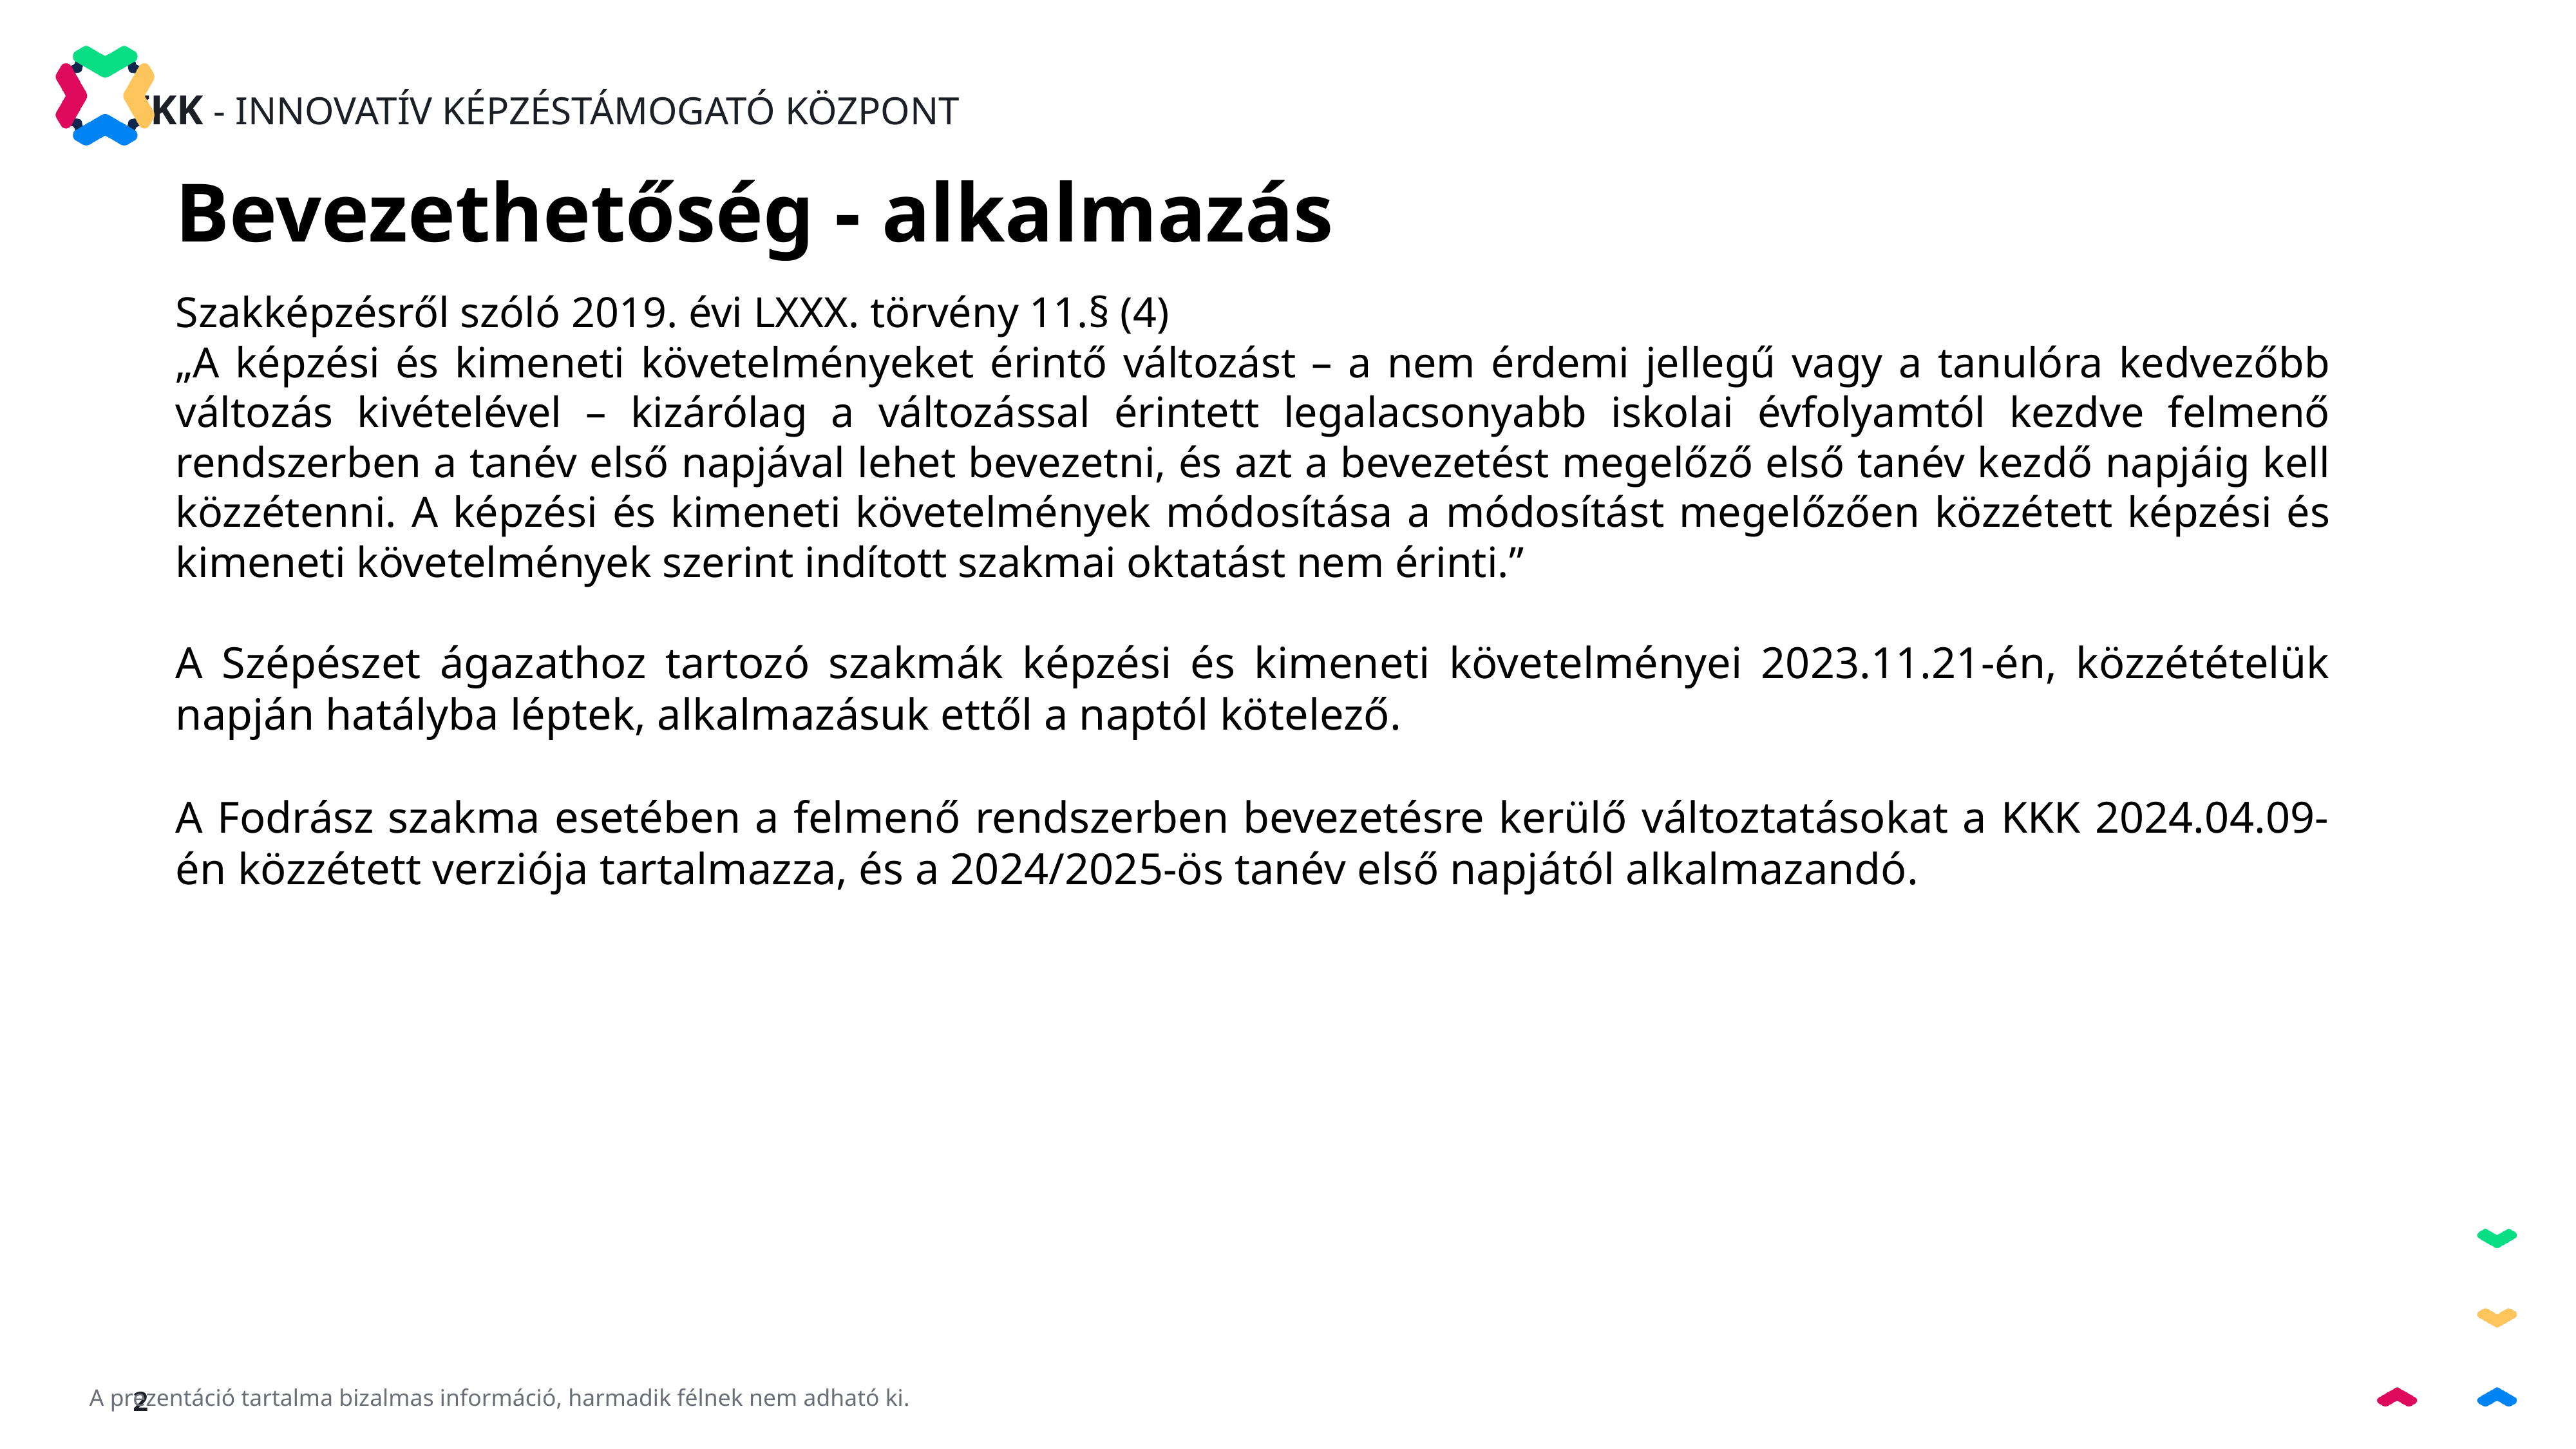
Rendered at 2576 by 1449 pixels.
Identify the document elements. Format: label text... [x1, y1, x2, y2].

picture [2377, 1229, 2517, 1406]
list Bevezethetőség - alkalmazás [175, 161, 2275, 286]
picture [55, 46, 155, 146]
list Szakképzésről szóló 2019. évi LXXX. törvény 11.§ (4) „A képzési és kimeneti követelményeket érintő változást – a nem érdemi jellegű vagy a tanulóra kedvezőbb változás kivételével – kizárólag a változással érintett legalacsonyabb iskolai évfolyamtól kezdve felmenő rendszerben a tanév első napjával lehet bevezetni, és azt a bevezetést megelőző első tanév kezdő napjáig kell közzétenni. A képzési és kimeneti követelmények módosítása a módosítást megelőzően közzétett képzési és kimeneti követelmények szerint indított szakmai oktatást nem érinti.” A Szépészet ágazathoz tartozó szakmák képzési és kimeneti követelményei 2023.11.21-én, közzétételük napján hatályba léptek, alkalmazásuk ettől a naptól kötelező. A Fodrász szakma esetében a felmenő rendszerben bevezetésre kerülő változtatásokat a KKK 2024.04.09-én közzétett verziója tartalmazza, és a 2024/2025-ös tanév első napjától alkalmazandó. [175, 286, 2332, 1288]
